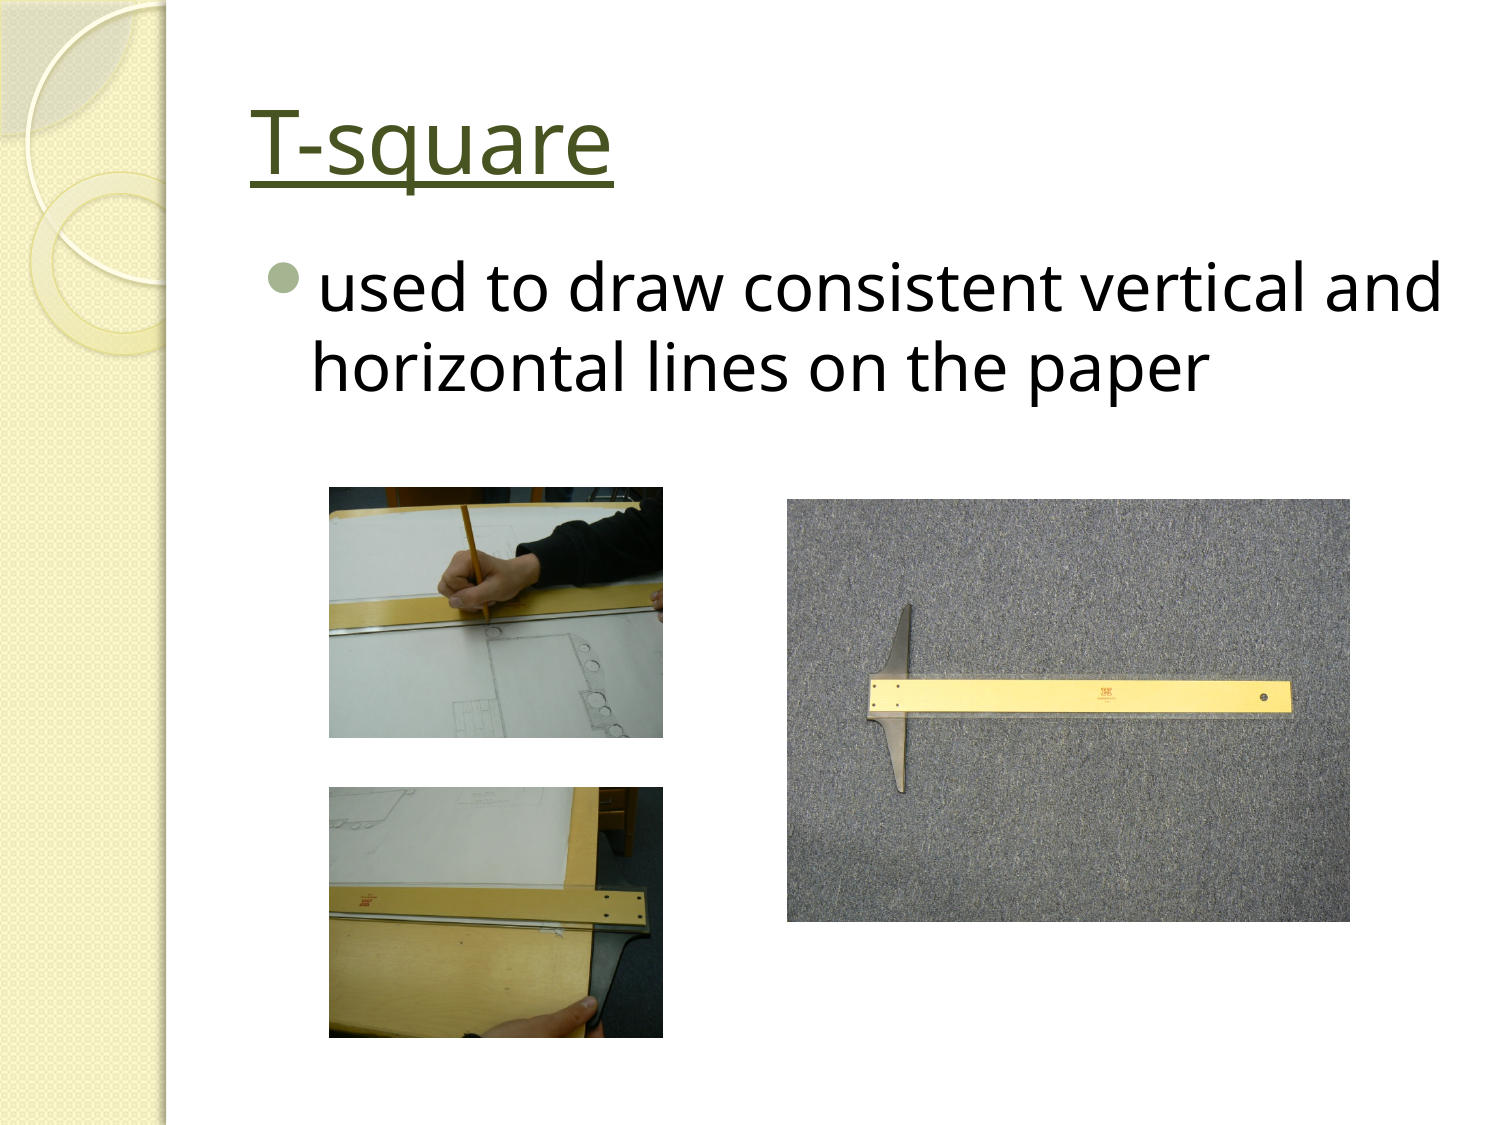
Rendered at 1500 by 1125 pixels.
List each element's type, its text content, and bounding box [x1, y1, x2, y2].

picture [787, 499, 1351, 923]
title T-square [235, 45, 1466, 233]
picture [328, 787, 663, 1038]
picture [328, 487, 663, 738]
list used to draw consistent vertical and horizontal lines on the paper [235, 237, 1466, 1025]
